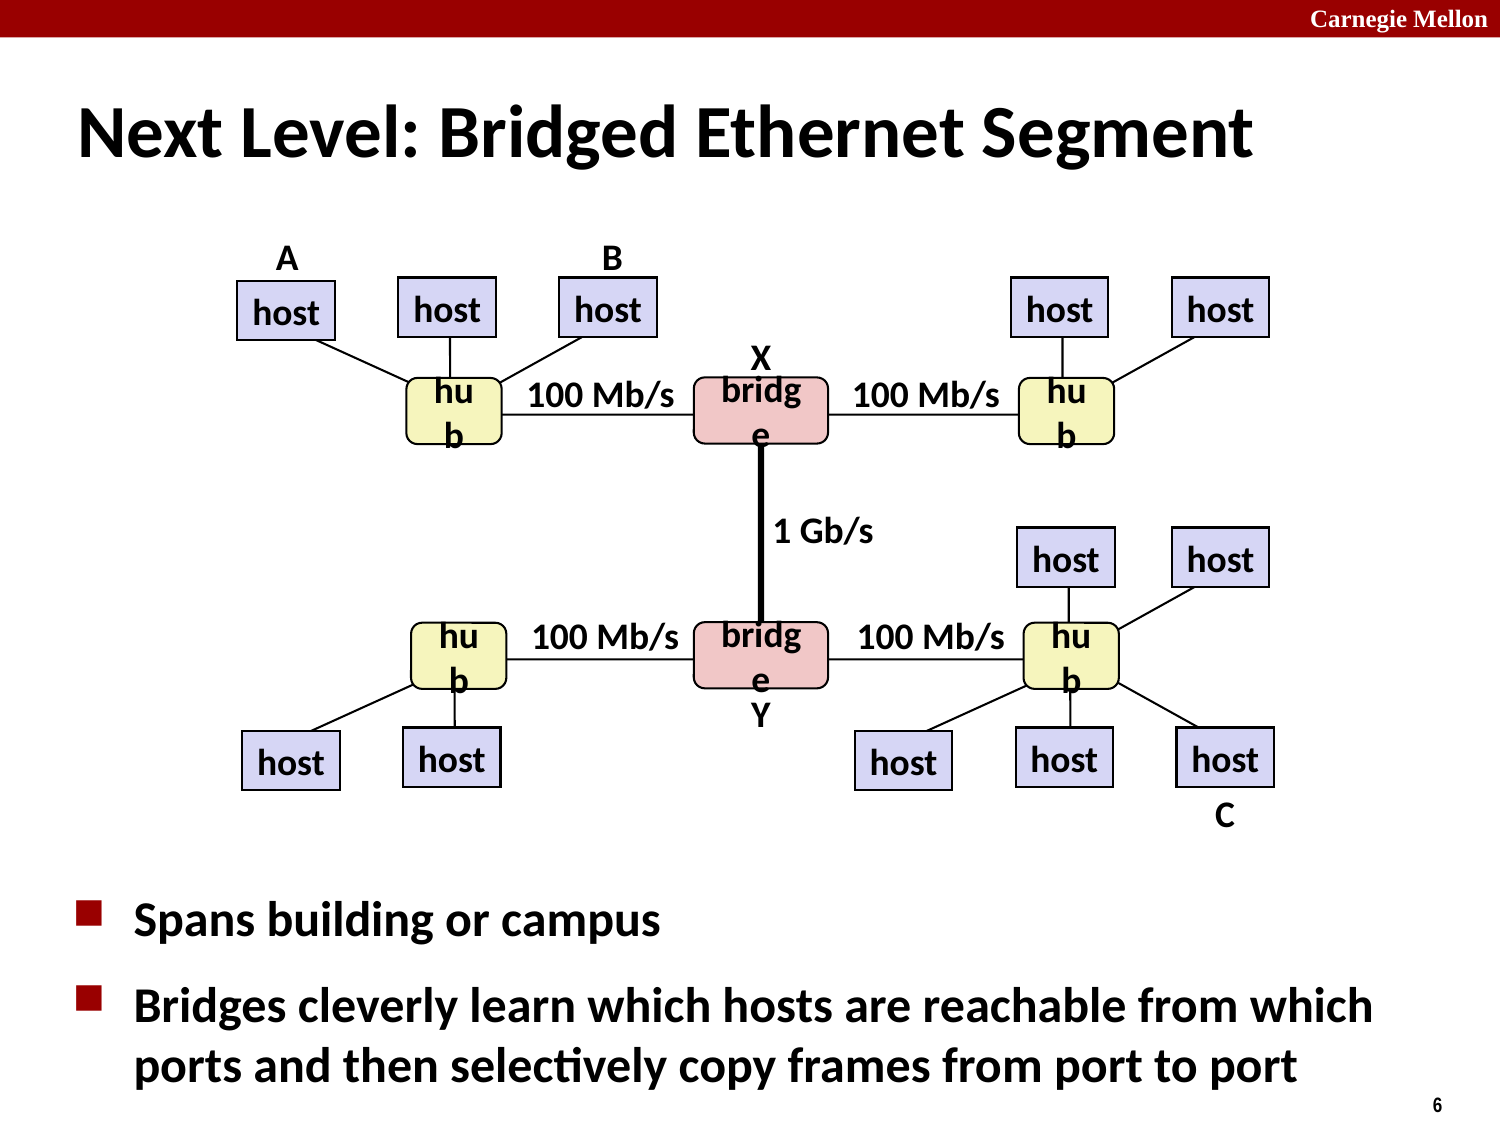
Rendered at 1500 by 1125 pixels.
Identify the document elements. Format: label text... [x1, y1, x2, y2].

text_box 1 Gb/s [757, 499, 889, 559]
text_box host [1015, 727, 1114, 788]
text_box hub [1018, 377, 1115, 445]
title Next Level: Bridged Ethernet Segment [62, 80, 1411, 176]
text_box A [260, 225, 314, 286]
text_box host [403, 727, 501, 788]
text_box host [237, 280, 335, 341]
text_box X [735, 325, 787, 386]
text_box hub [411, 622, 507, 689]
text_box host [1176, 727, 1274, 788]
text_box 100 Mb/s [511, 362, 690, 423]
text_box B [587, 225, 638, 286]
text_box host [1017, 527, 1115, 588]
text_box 100 Mb/s [516, 604, 695, 665]
text_box Y [736, 682, 786, 742]
text_box bridge [693, 377, 829, 444]
text_box 100 Mb/s [836, 362, 1015, 423]
text_box C [1200, 782, 1250, 843]
text_box 100 Mb/s [841, 604, 1020, 665]
text_box bridge [693, 622, 829, 689]
list Spans building or campus Bridges cleverly learn which hosts are reachable from which ports and then selectively copy frames from port to port [61, 888, 1426, 1026]
text_box host [1010, 277, 1109, 338]
text_box host [242, 730, 340, 791]
text_box host [1171, 527, 1270, 588]
text_box hub [1023, 622, 1119, 689]
text_box host [559, 277, 657, 338]
text_box host [1171, 277, 1270, 338]
text_box host [398, 277, 496, 338]
text_box host [854, 730, 953, 791]
text_box hub [406, 377, 502, 445]
